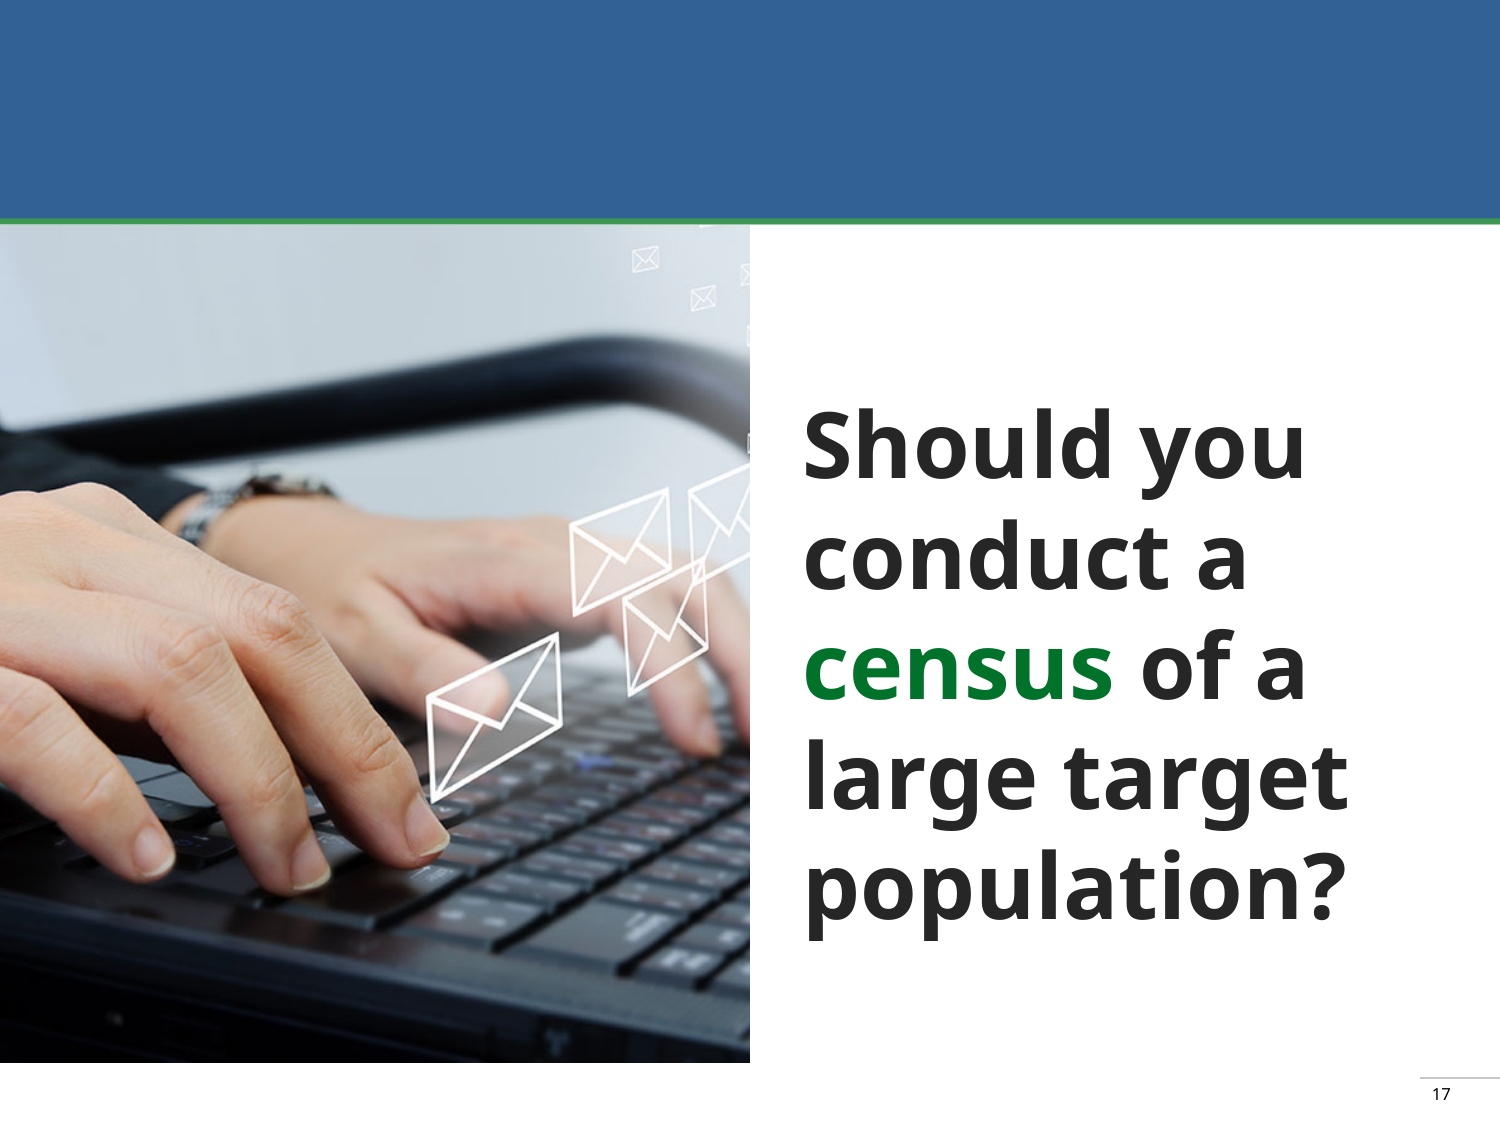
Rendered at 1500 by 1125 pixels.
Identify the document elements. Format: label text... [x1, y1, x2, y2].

picture [0, 0, 1500, 1125]
slide_number 17 [1431, 1085, 1458, 1106]
list Should you conduct a census of a large target population? [787, 262, 1432, 1063]
